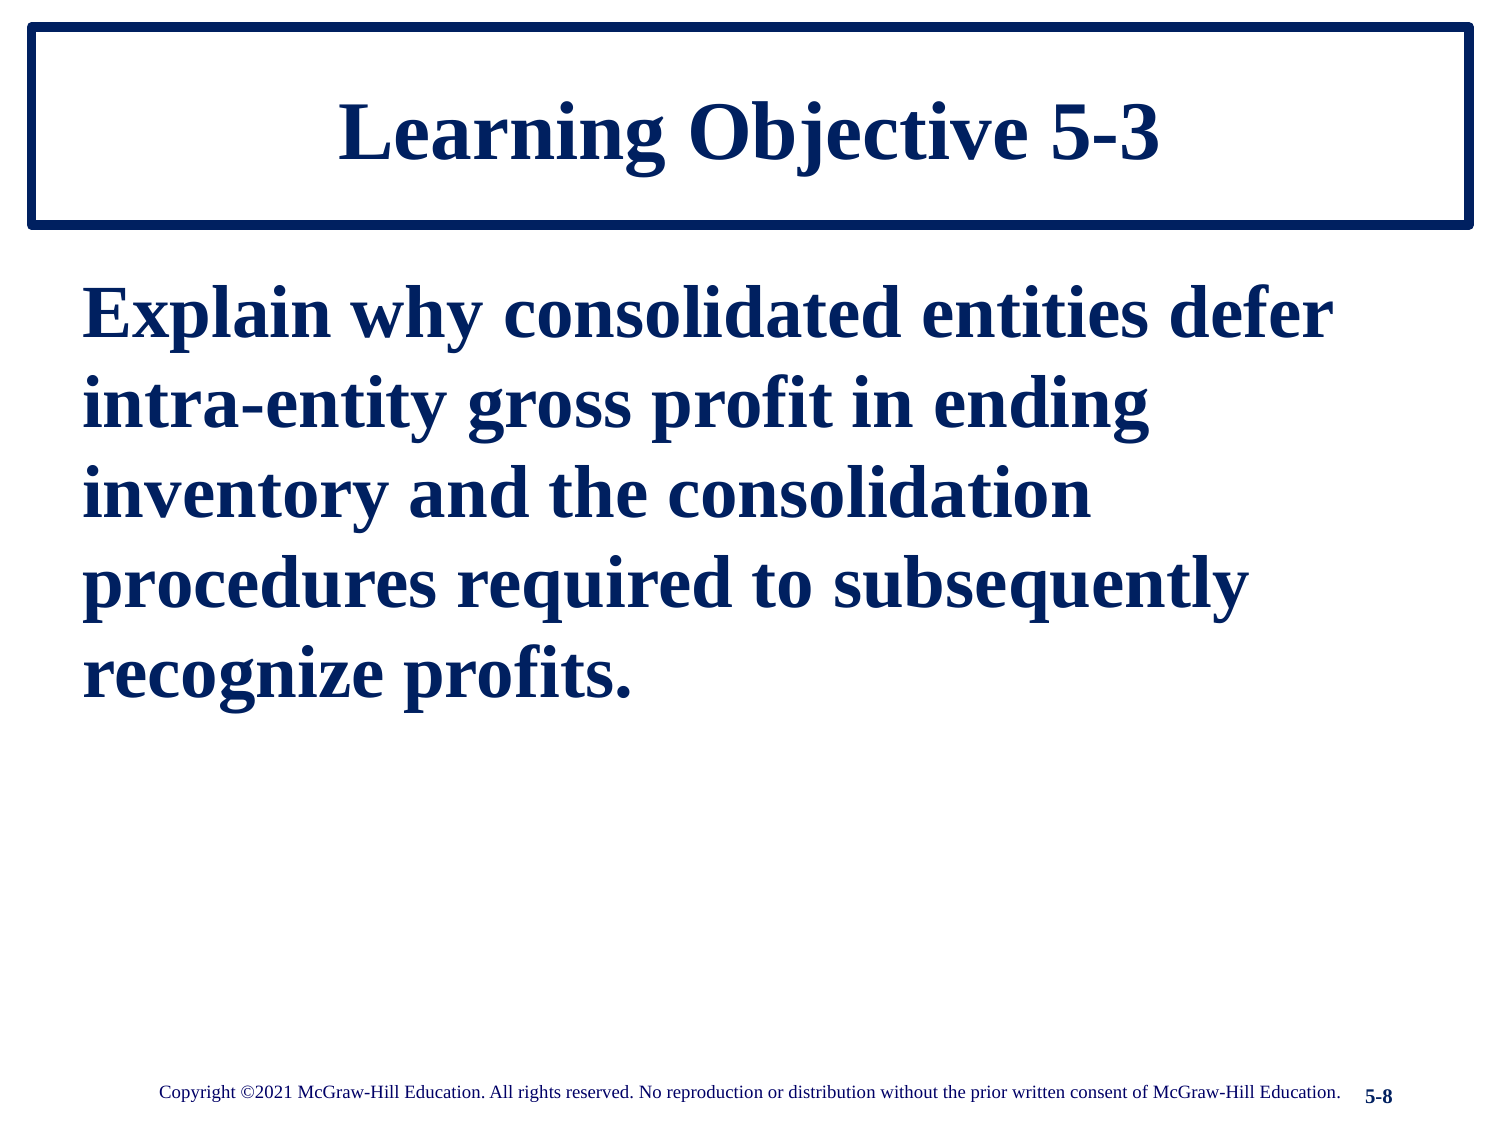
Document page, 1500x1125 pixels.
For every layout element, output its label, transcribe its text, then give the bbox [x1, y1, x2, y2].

text_box Copyright ©2021 McGraw-Hill Education. All rights reserved. No reproduction or distribution without the prior written consent of McGraw-Hill Education. [76, 1072, 1424, 1110]
title Learning Objective 5-3 [27, 22, 1474, 230]
slide_number 5-8 [1350, 1074, 1438, 1125]
text_box Explain why consolidated entities defer intra-entity gross profit in ending inventory and the consolidation procedures required to subsequently recognize profits. [67, 254, 1433, 1065]
